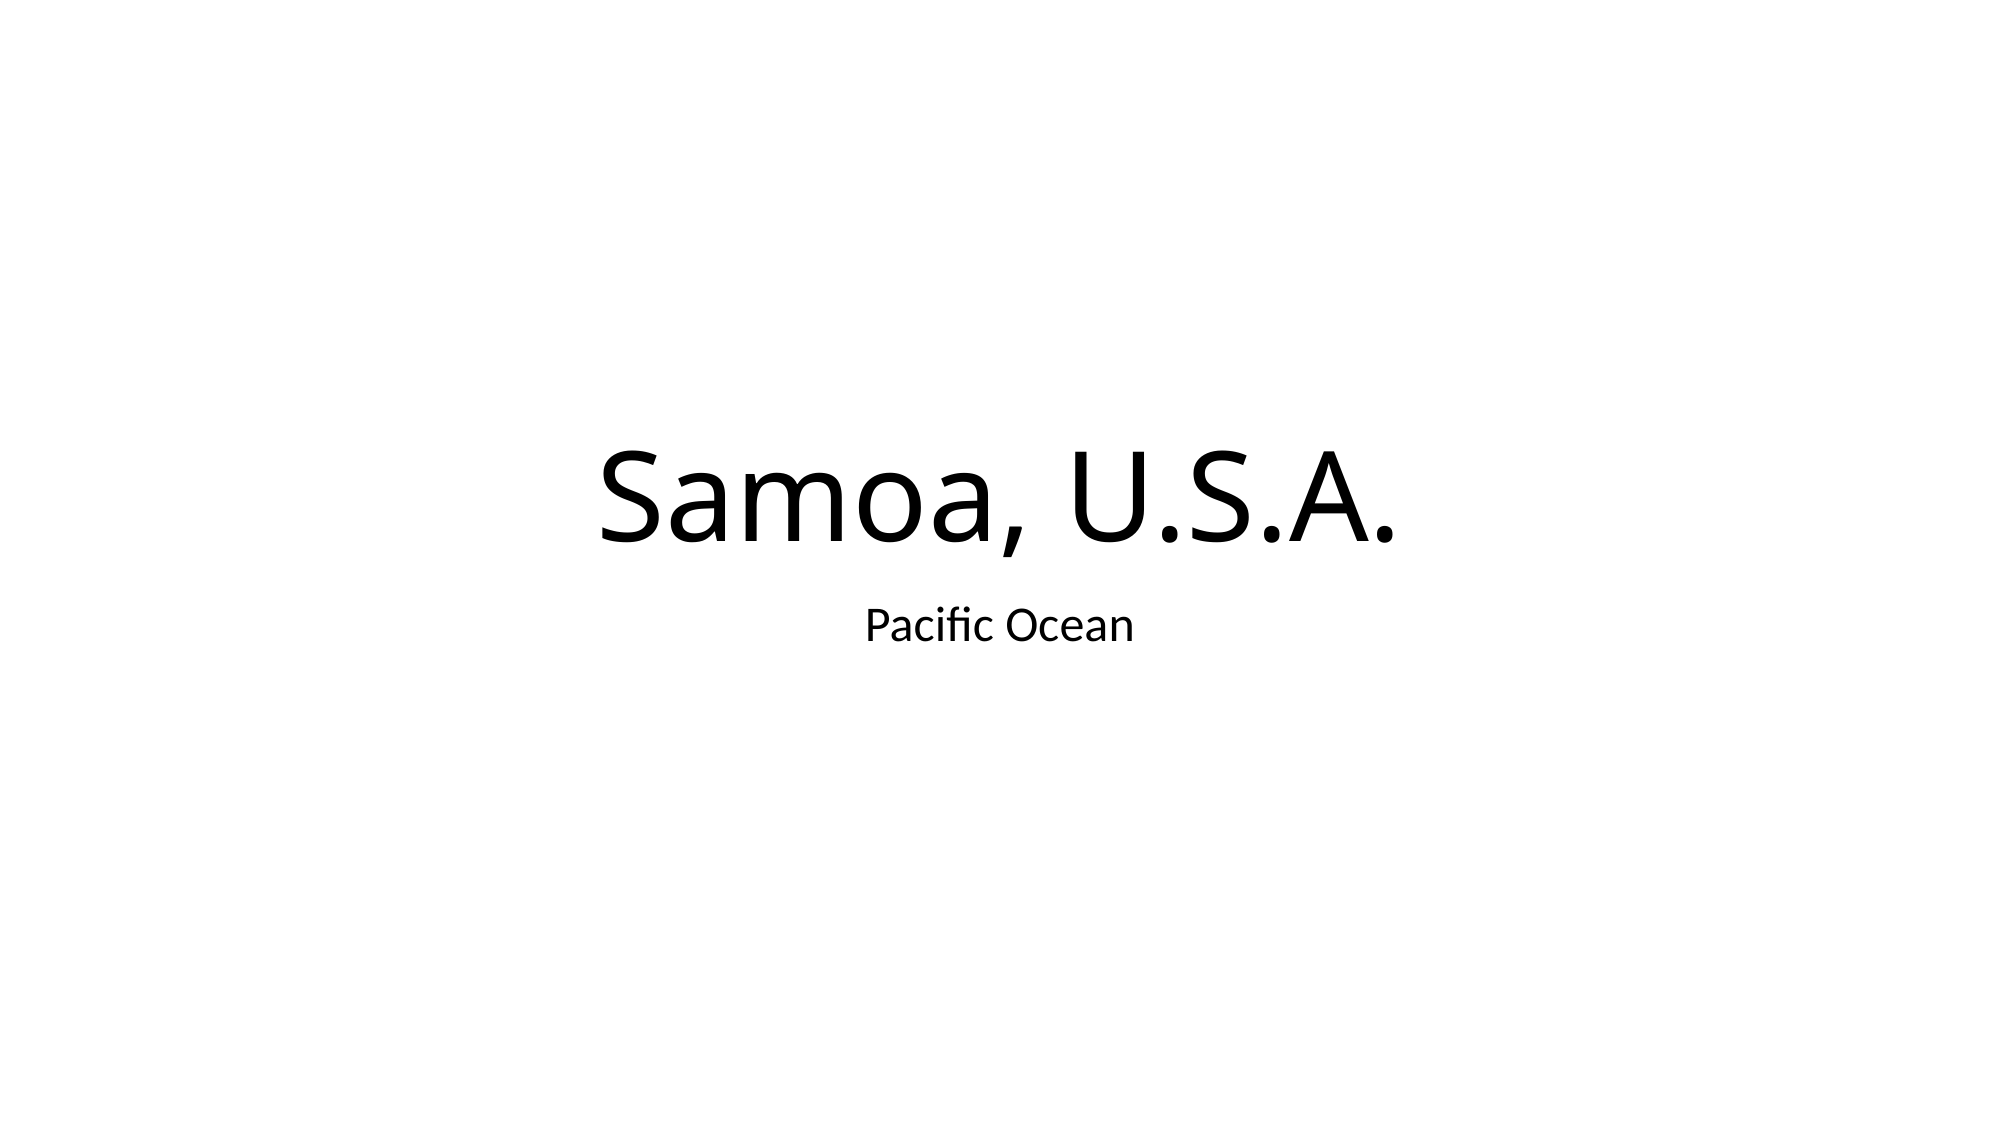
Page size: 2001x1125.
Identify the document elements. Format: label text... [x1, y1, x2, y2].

title Samoa, U.S.A. [249, 184, 1750, 576]
subtitle Pacific Ocean [249, 590, 1750, 863]
